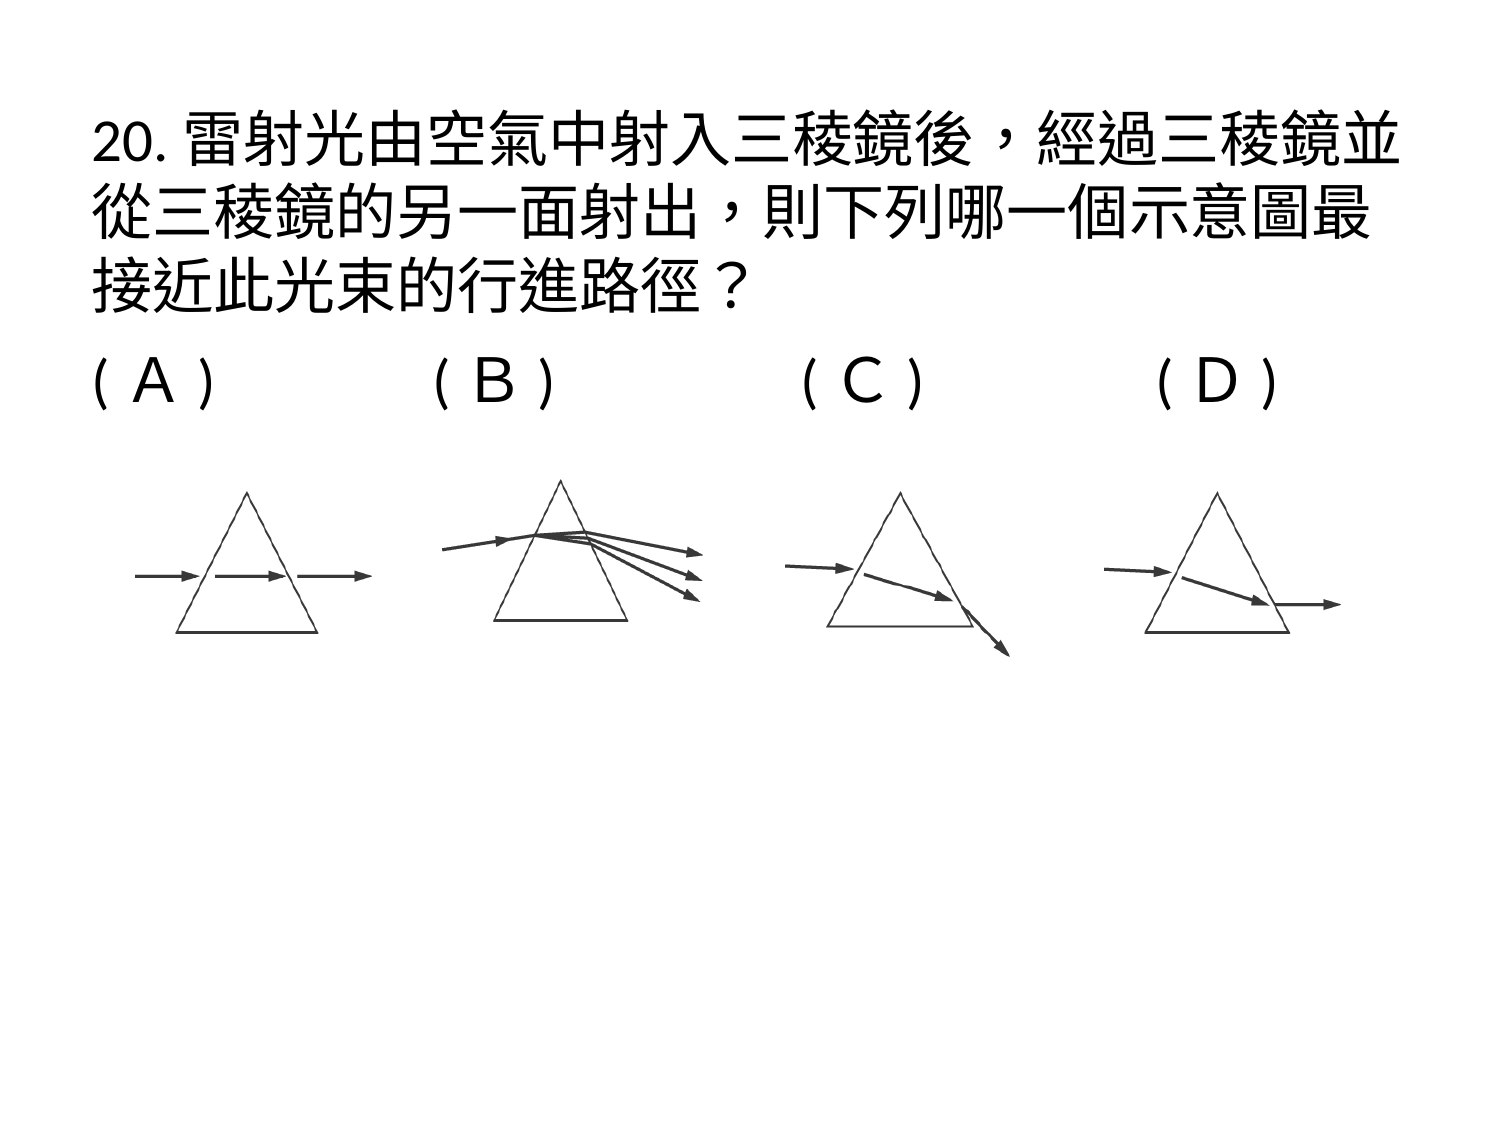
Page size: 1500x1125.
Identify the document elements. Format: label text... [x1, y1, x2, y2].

picture [785, 491, 1010, 658]
picture [1104, 491, 1341, 634]
picture [135, 491, 373, 634]
title 20.雷射光由空氣中射入三稜鏡後，經過三稜鏡並從三稜鏡的另一面射出，則下列哪一個示意圖最接近此光束的行進路徑？ (Ａ) (Ｂ) (Ｃ) (Ｄ) [76, 90, 1427, 528]
picture [442, 479, 703, 622]
